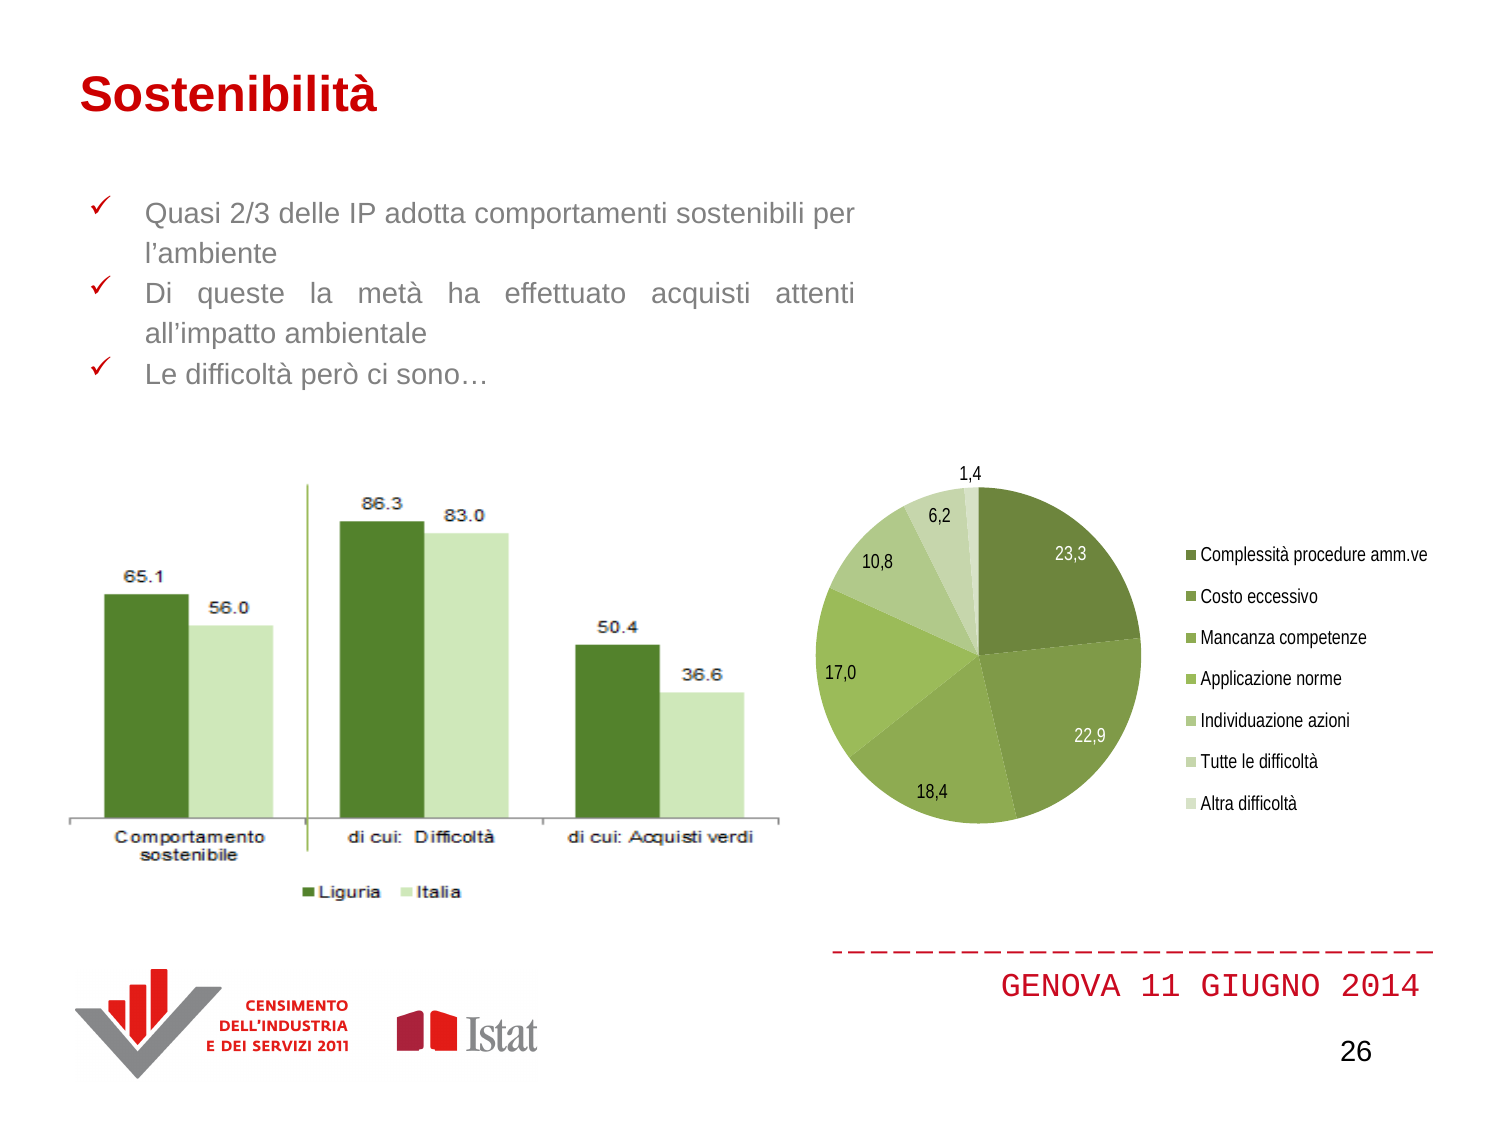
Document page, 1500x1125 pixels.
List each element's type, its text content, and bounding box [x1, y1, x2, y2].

slide_number 26 [1074, 1025, 1388, 1100]
text_box Quasi 2/3 delle IP adotta comportamenti sostenibili per l’ambiente Di queste la metà ha effettuato acquisti attenti all’impatto ambientale Le difficoltà però ci sono… [88, 148, 857, 397]
picture [75, 969, 538, 1082]
text_box Sostenibilità [64, 54, 1436, 130]
picture [41, 444, 1483, 965]
